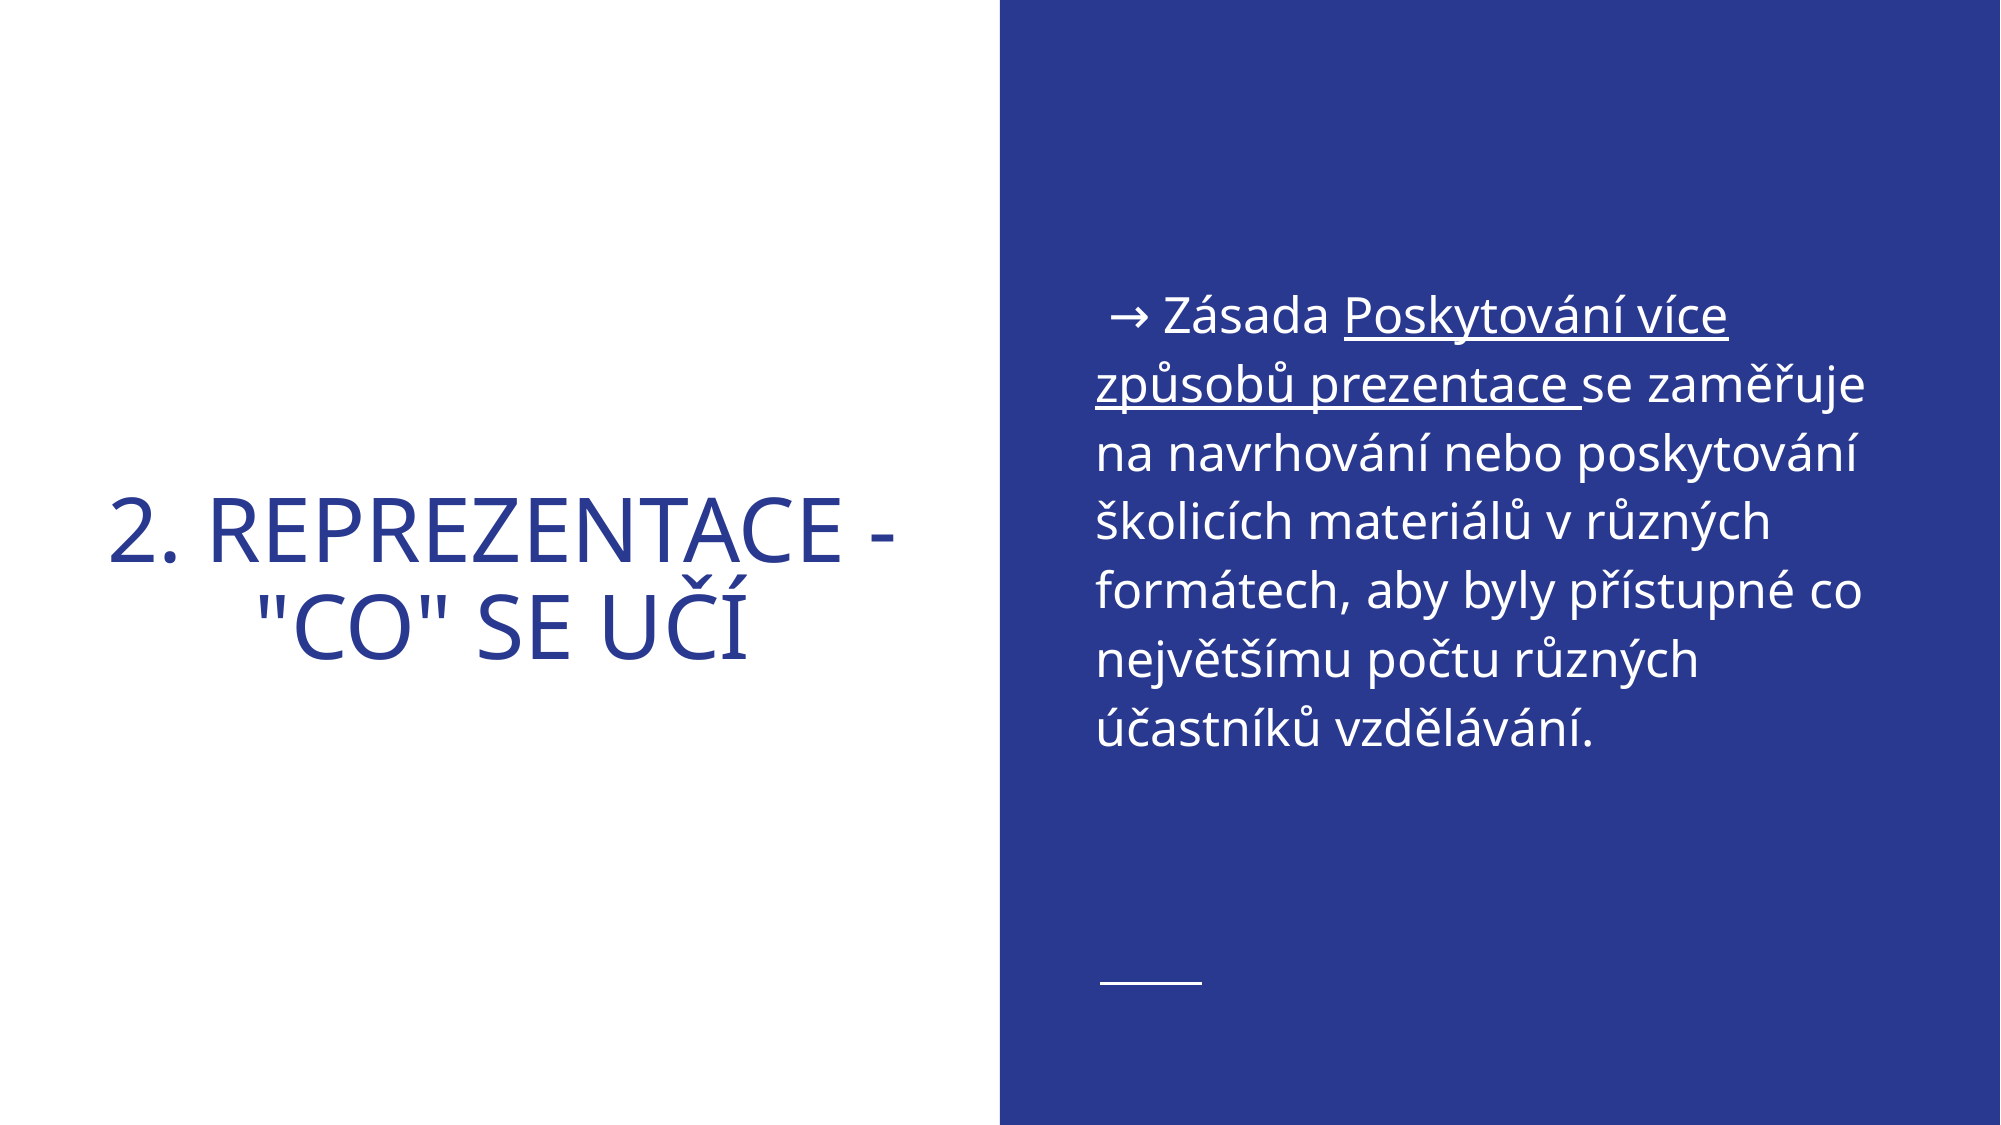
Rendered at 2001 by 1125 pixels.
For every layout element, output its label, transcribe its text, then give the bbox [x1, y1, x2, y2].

title 2. REPREZENTACE - "CO" SE UČÍ [59, 438, 945, 687]
list → Zásada Poskytování více způsobů prezentace se zaměřuje na navrhování nebo poskytování školicích materiálů v různých formátech, aby byly přístupné co největšímu počtu různých účastníků vzdělávání. [1080, 158, 1920, 967]
